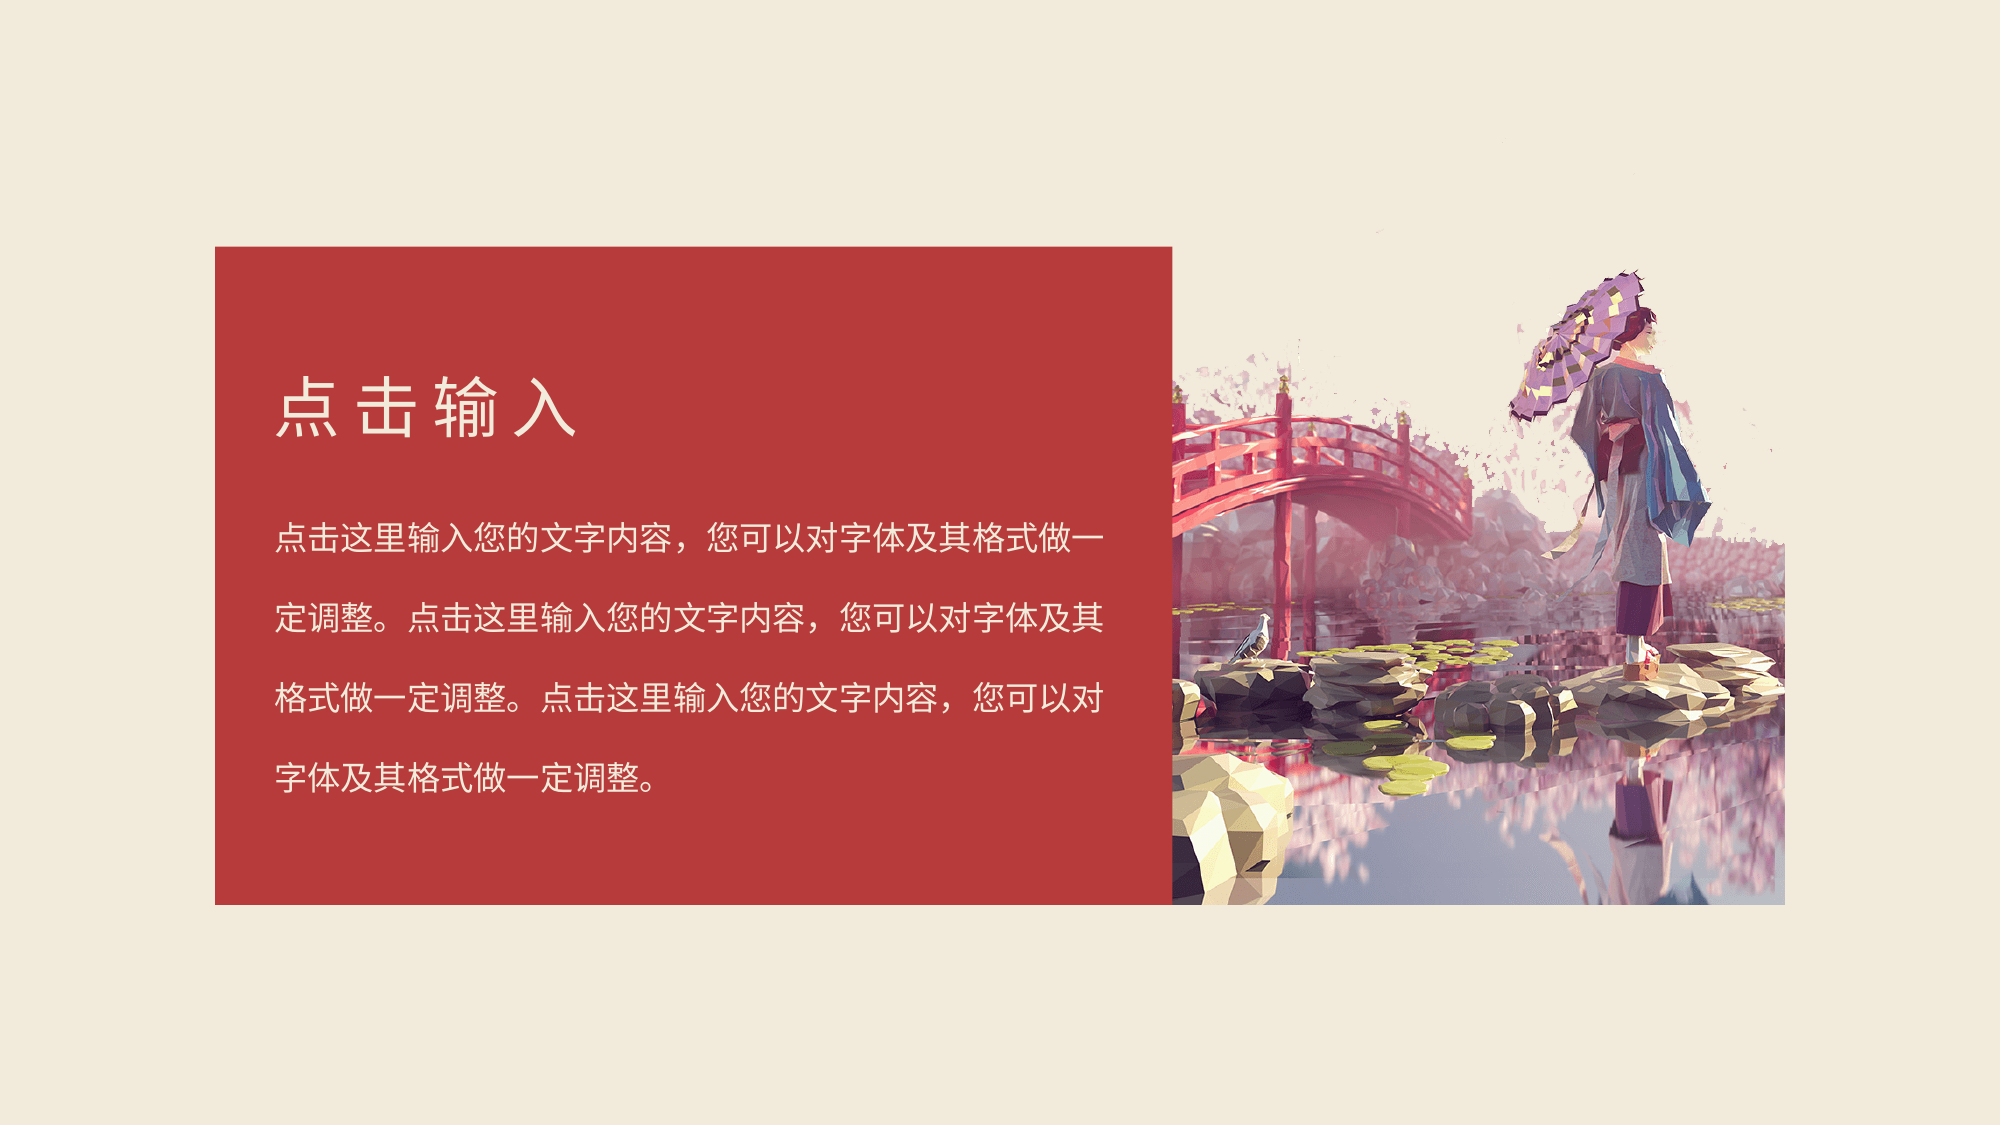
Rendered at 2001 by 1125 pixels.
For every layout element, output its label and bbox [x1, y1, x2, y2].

text_box [214, 114, 1785, 905]
